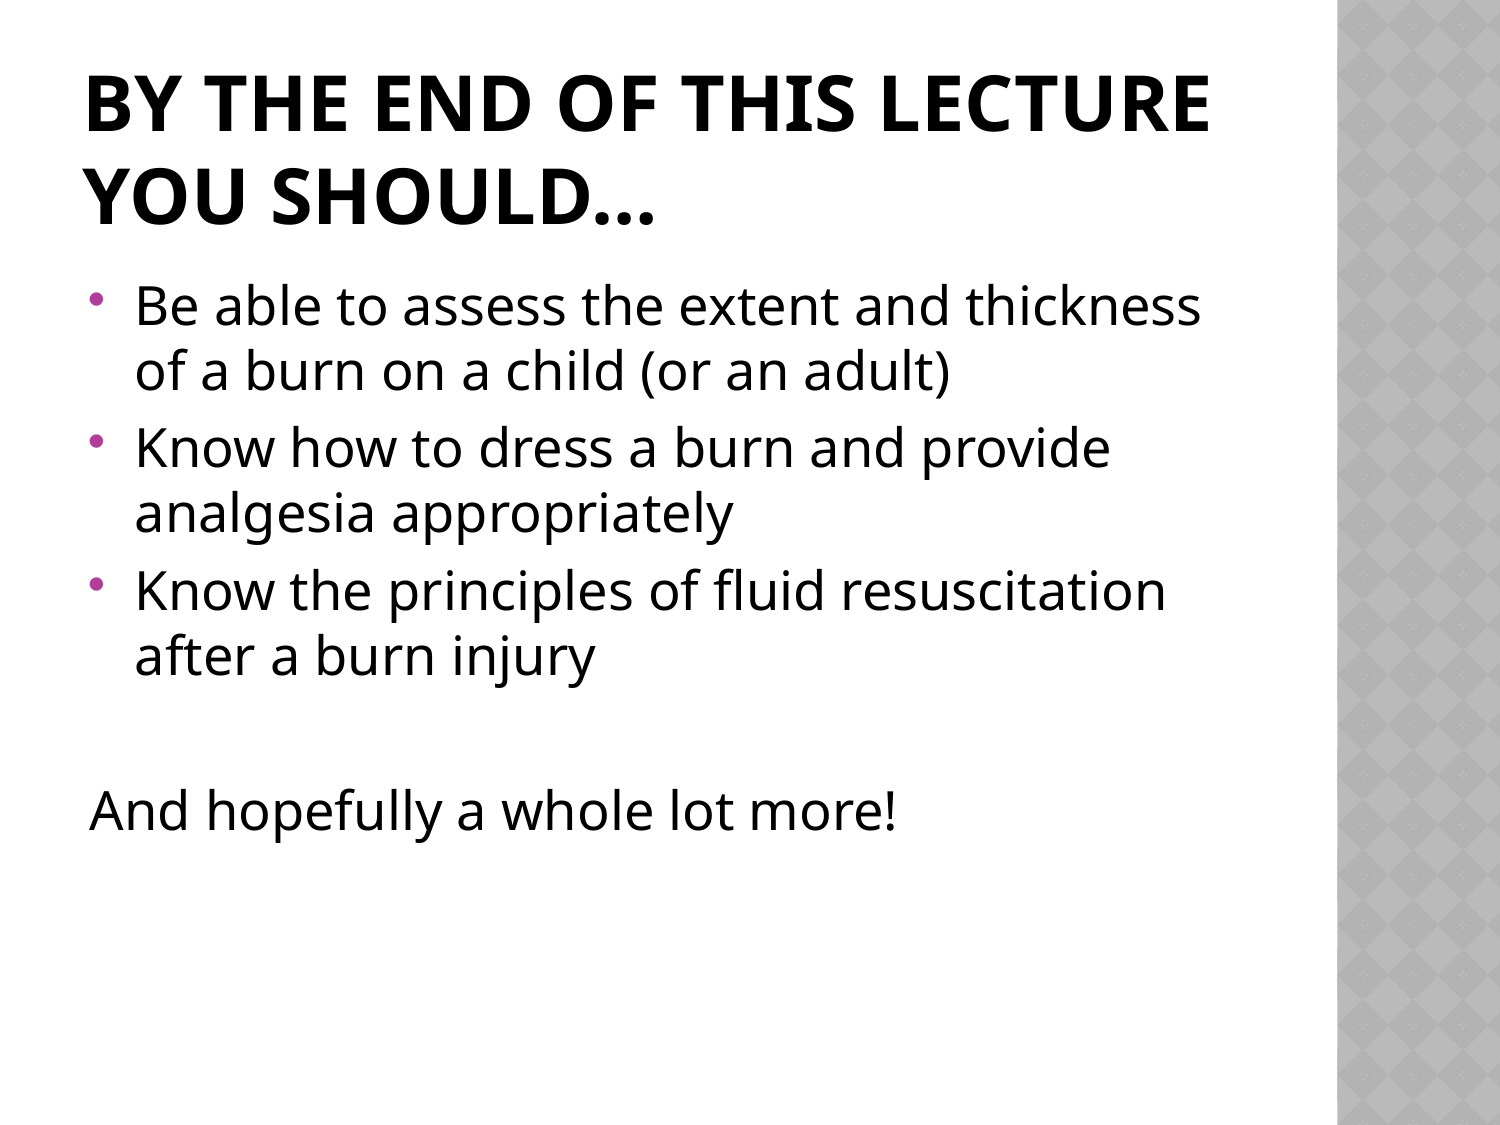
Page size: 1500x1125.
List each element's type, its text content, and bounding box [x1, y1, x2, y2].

list Be able to assess the extent and thickness of a burn on a child (or an adult) Know how to dress a burn and provide analgesia appropriately Know the principles of fluid resuscitation after a burn injury And hopefully a whole lot more! [75, 264, 1263, 1059]
title By the end of this lecture you should… [75, 52, 1263, 240]
